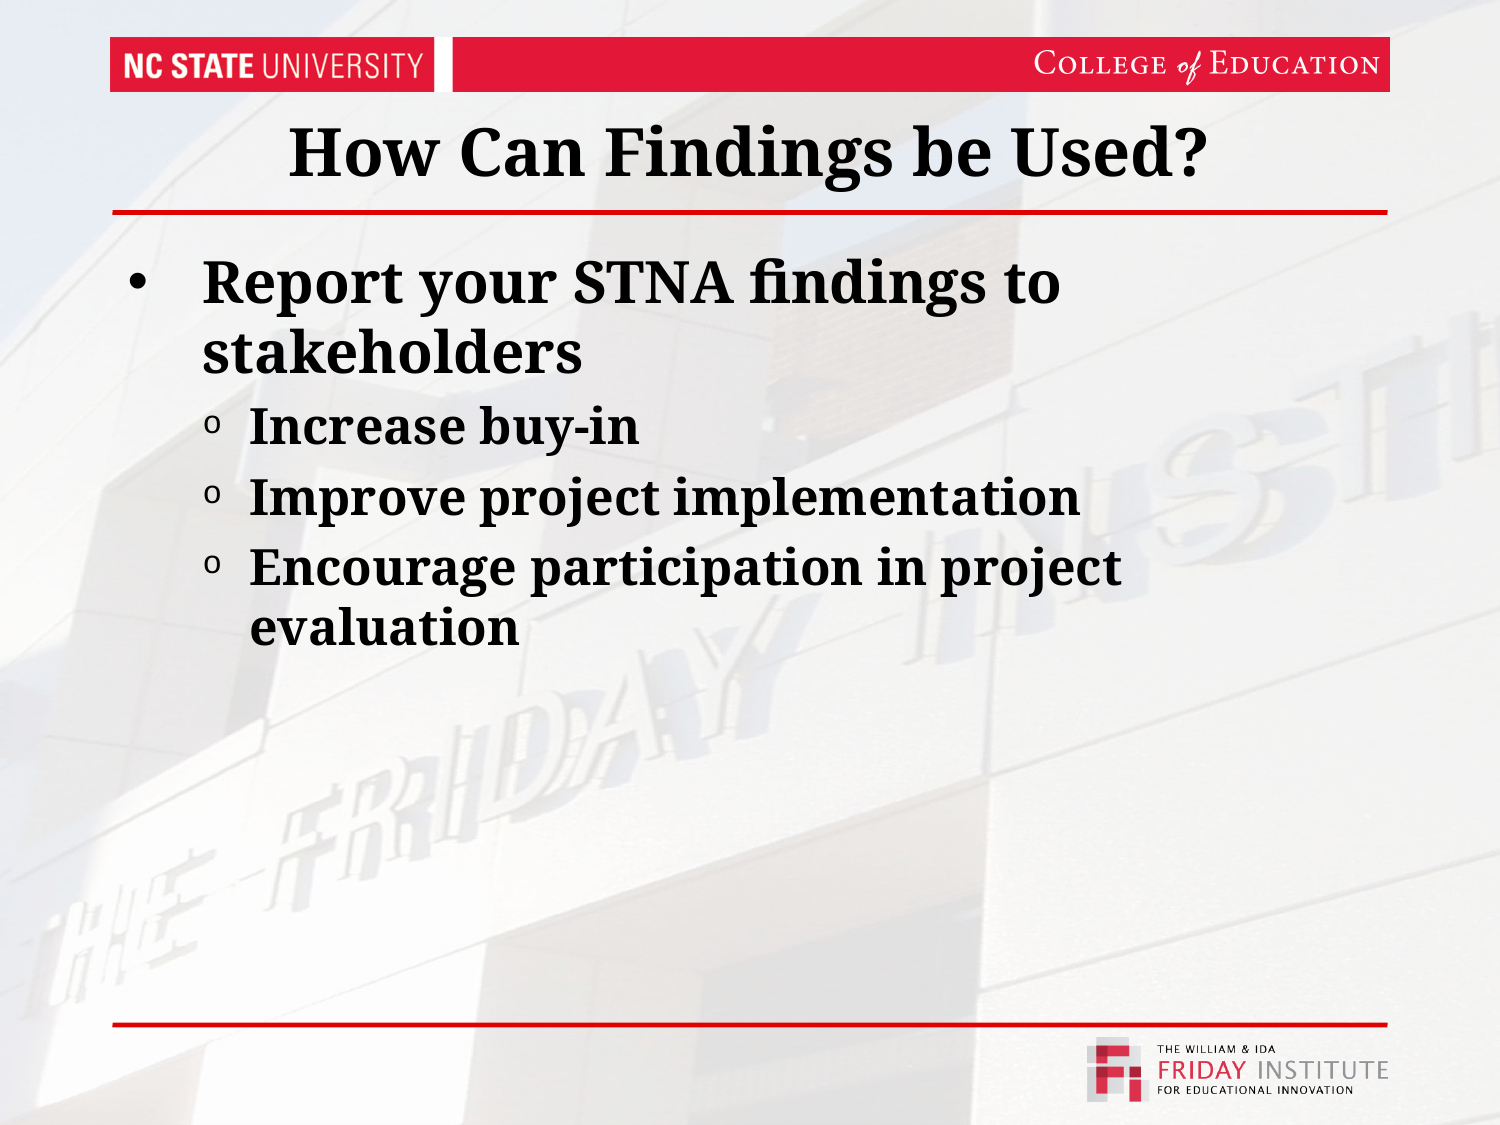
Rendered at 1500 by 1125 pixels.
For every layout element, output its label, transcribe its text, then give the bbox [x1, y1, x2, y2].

title How Can Findings be Used? [112, 87, 1388, 213]
picture [110, 37, 1390, 92]
picture [1087, 1037, 1388, 1102]
list Report your STNA findings to stakeholders Increase buy-in Improve project implementation Encourage participation in project evaluation [112, 237, 1388, 1001]
